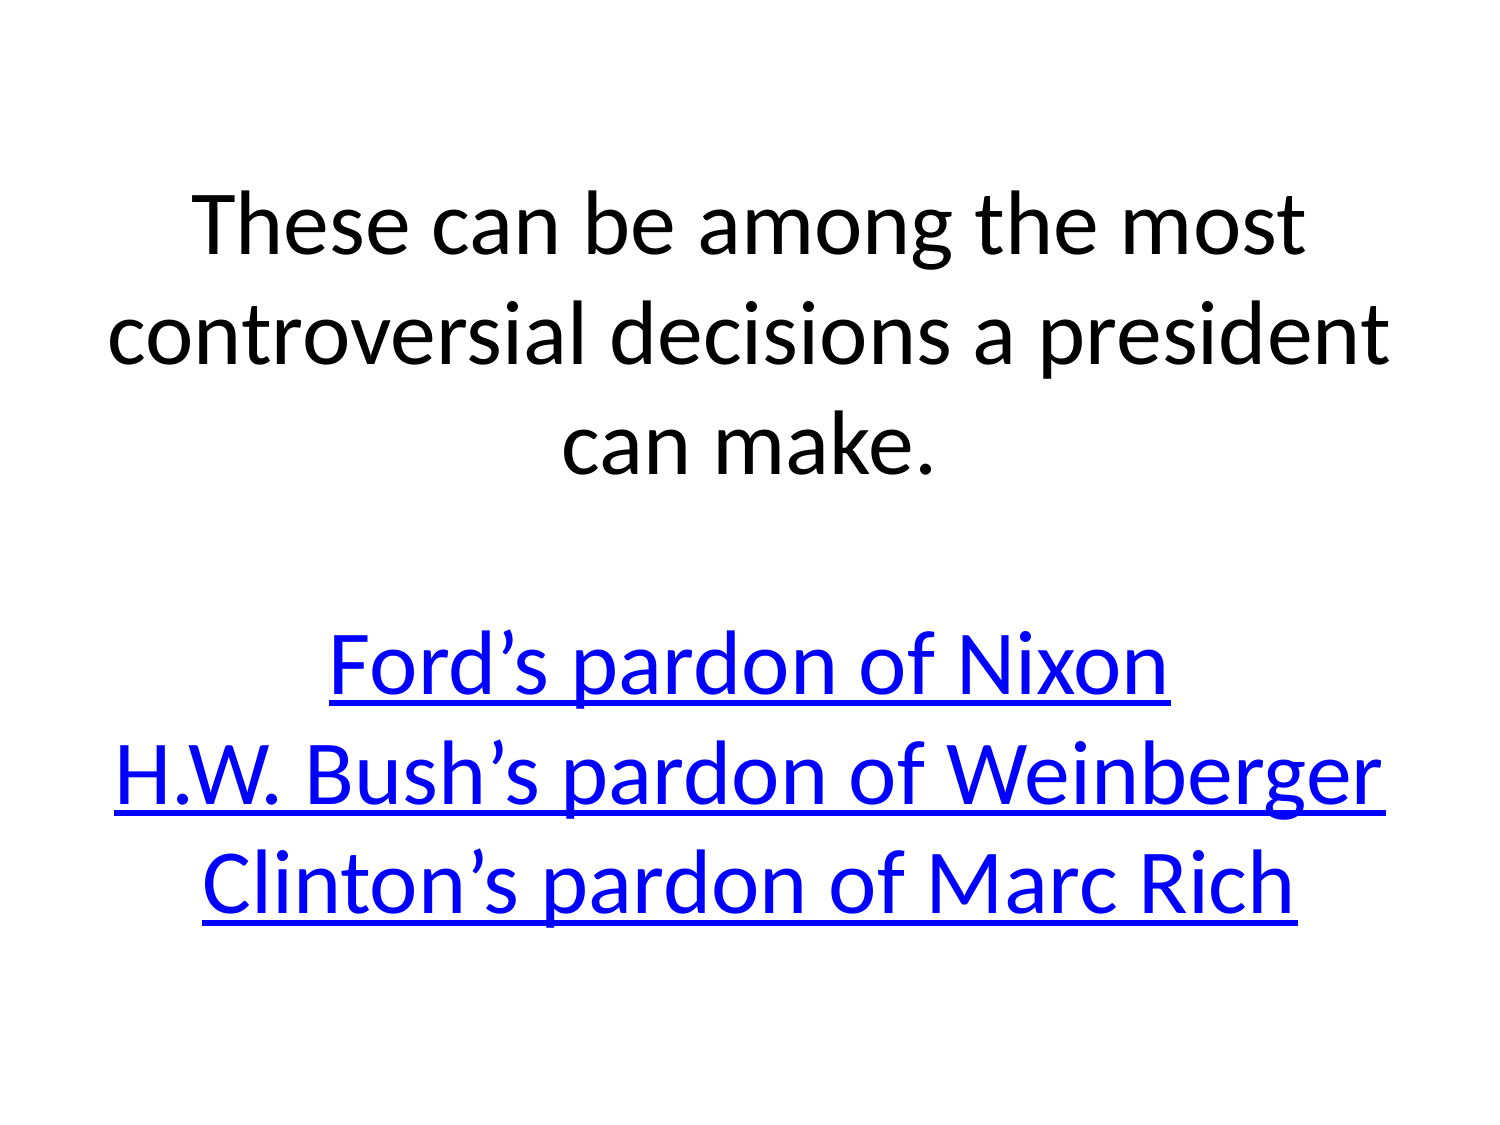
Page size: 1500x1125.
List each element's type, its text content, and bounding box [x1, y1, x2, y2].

title These can be among the most controversial decisions a president can make. Ford’s pardon of Nixon H.W. Bush’s pardon of Weinberger Clinton’s pardon of Marc Rich [74, 44, 1426, 1051]
